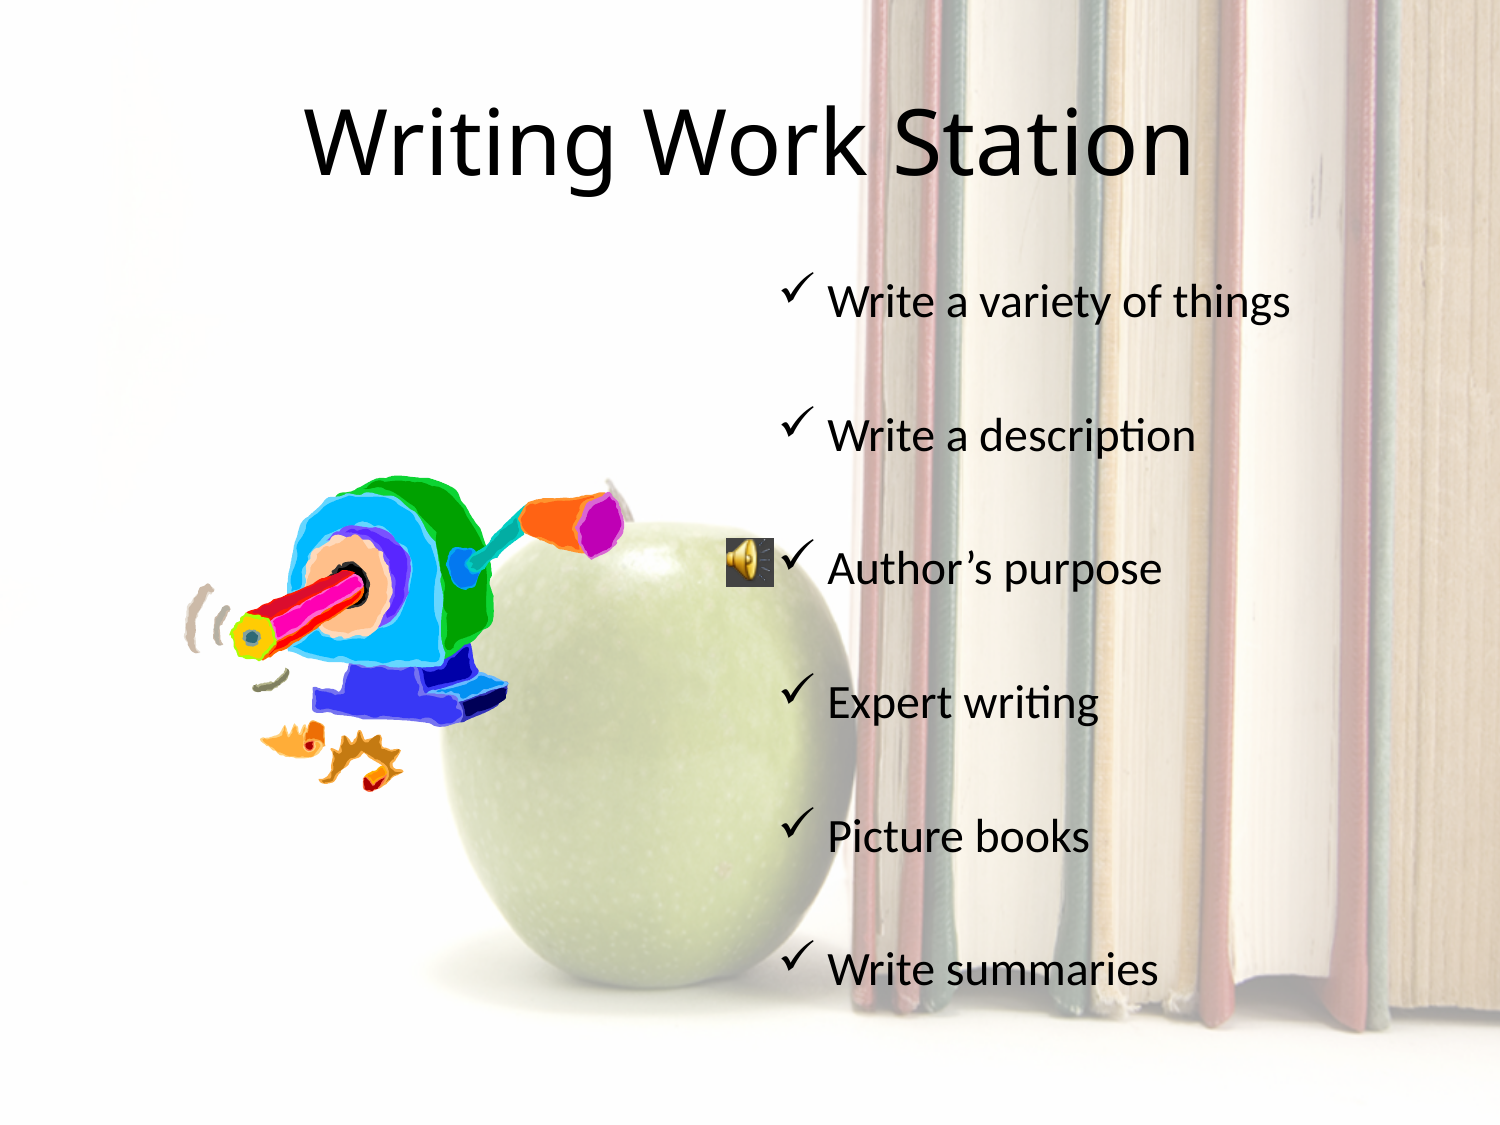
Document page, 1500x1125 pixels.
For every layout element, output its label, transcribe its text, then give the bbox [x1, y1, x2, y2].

title Writing Work Station [74, 44, 1426, 233]
picture [724, 537, 776, 588]
list Write a variety of things Write a description Author’s purpose Expert writing Picture books Write summaries [762, 262, 1426, 1006]
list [183, 470, 630, 798]
